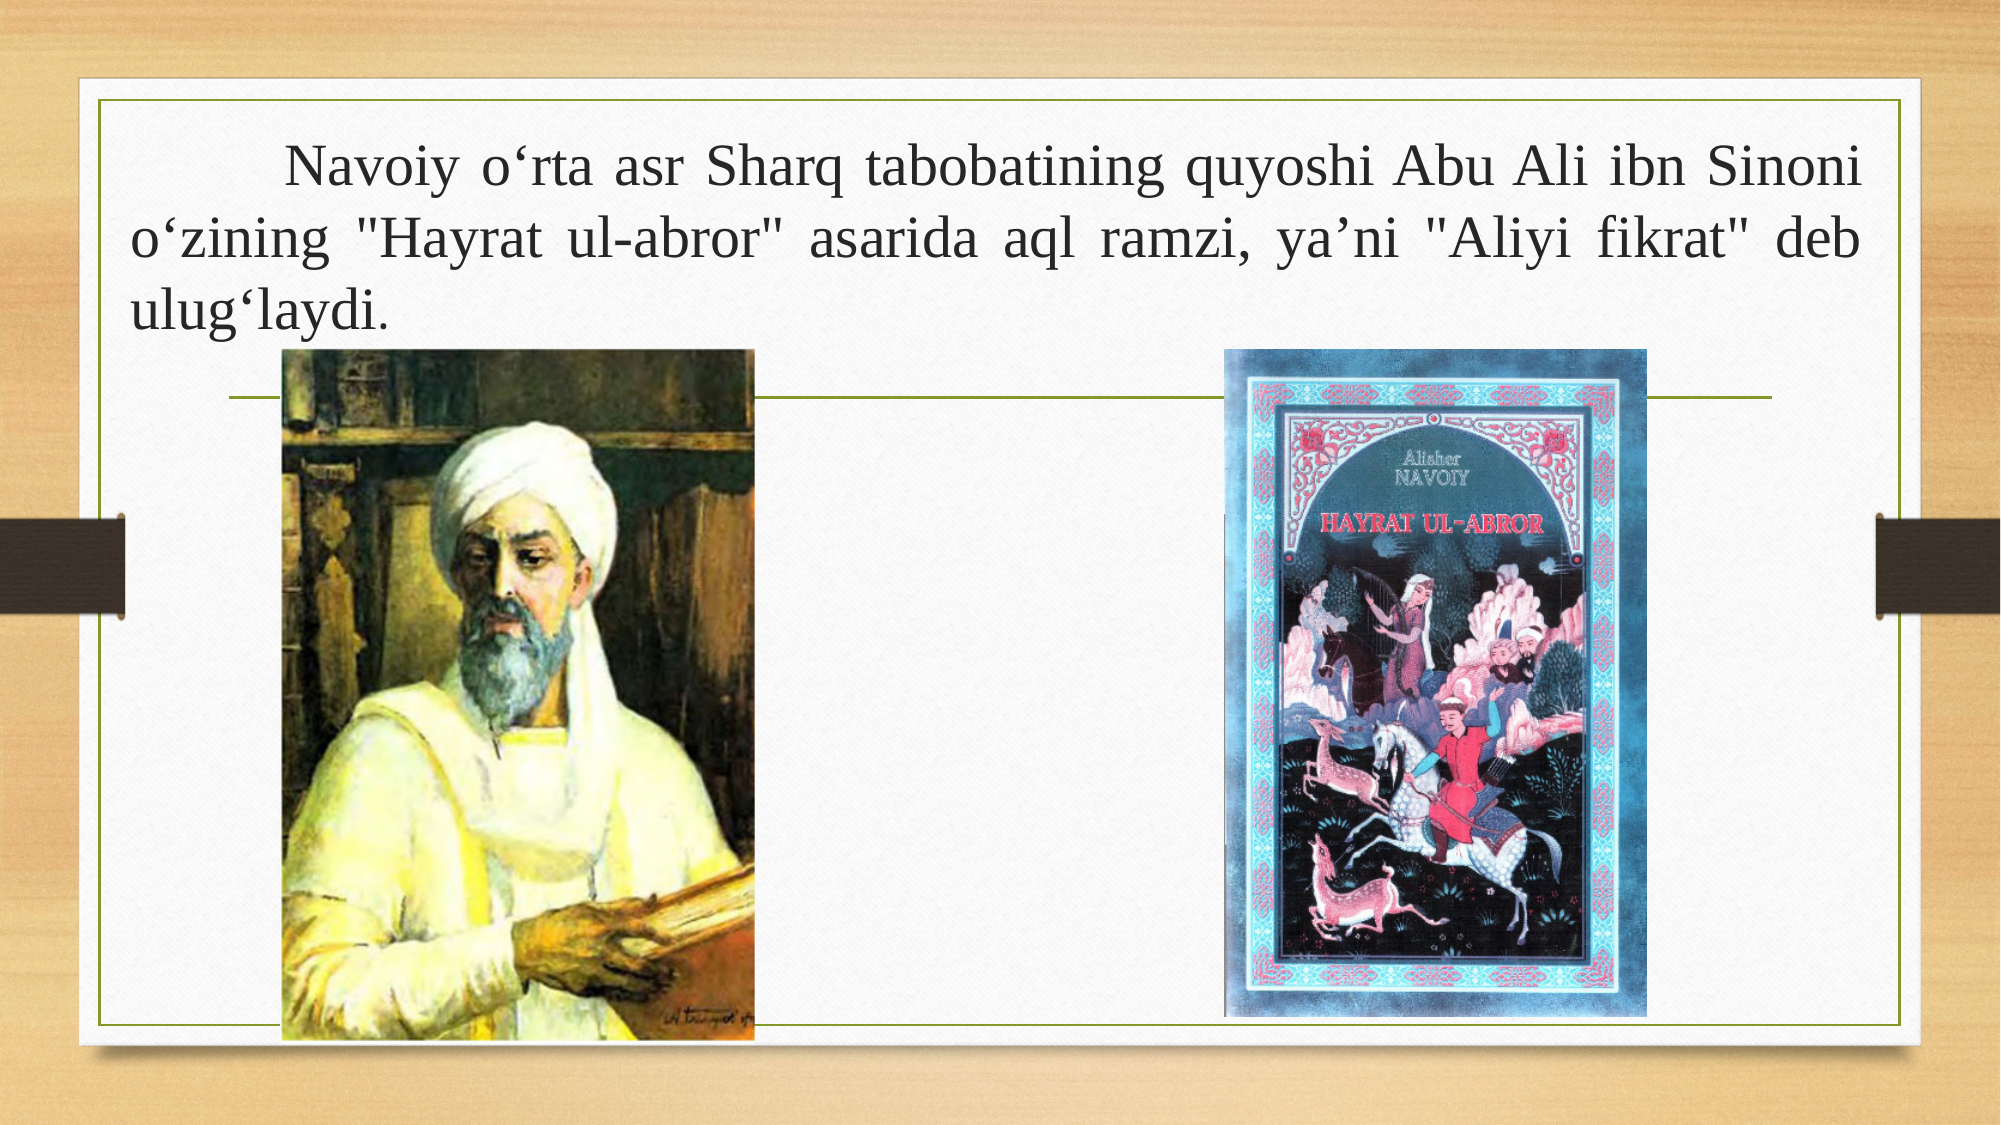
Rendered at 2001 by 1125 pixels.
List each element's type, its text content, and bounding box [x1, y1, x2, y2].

picture [0, 0, 2001, 1125]
list Navoiy o‘rta asr Sharq tabobatining quyoshi Abu Ali ibn Sinoni o‘zining "Hayrat ul-abror" asarida aql ramzi, ya’ni "Aliyi fikrat" deb ulug‘laydi. [115, 117, 1880, 350]
